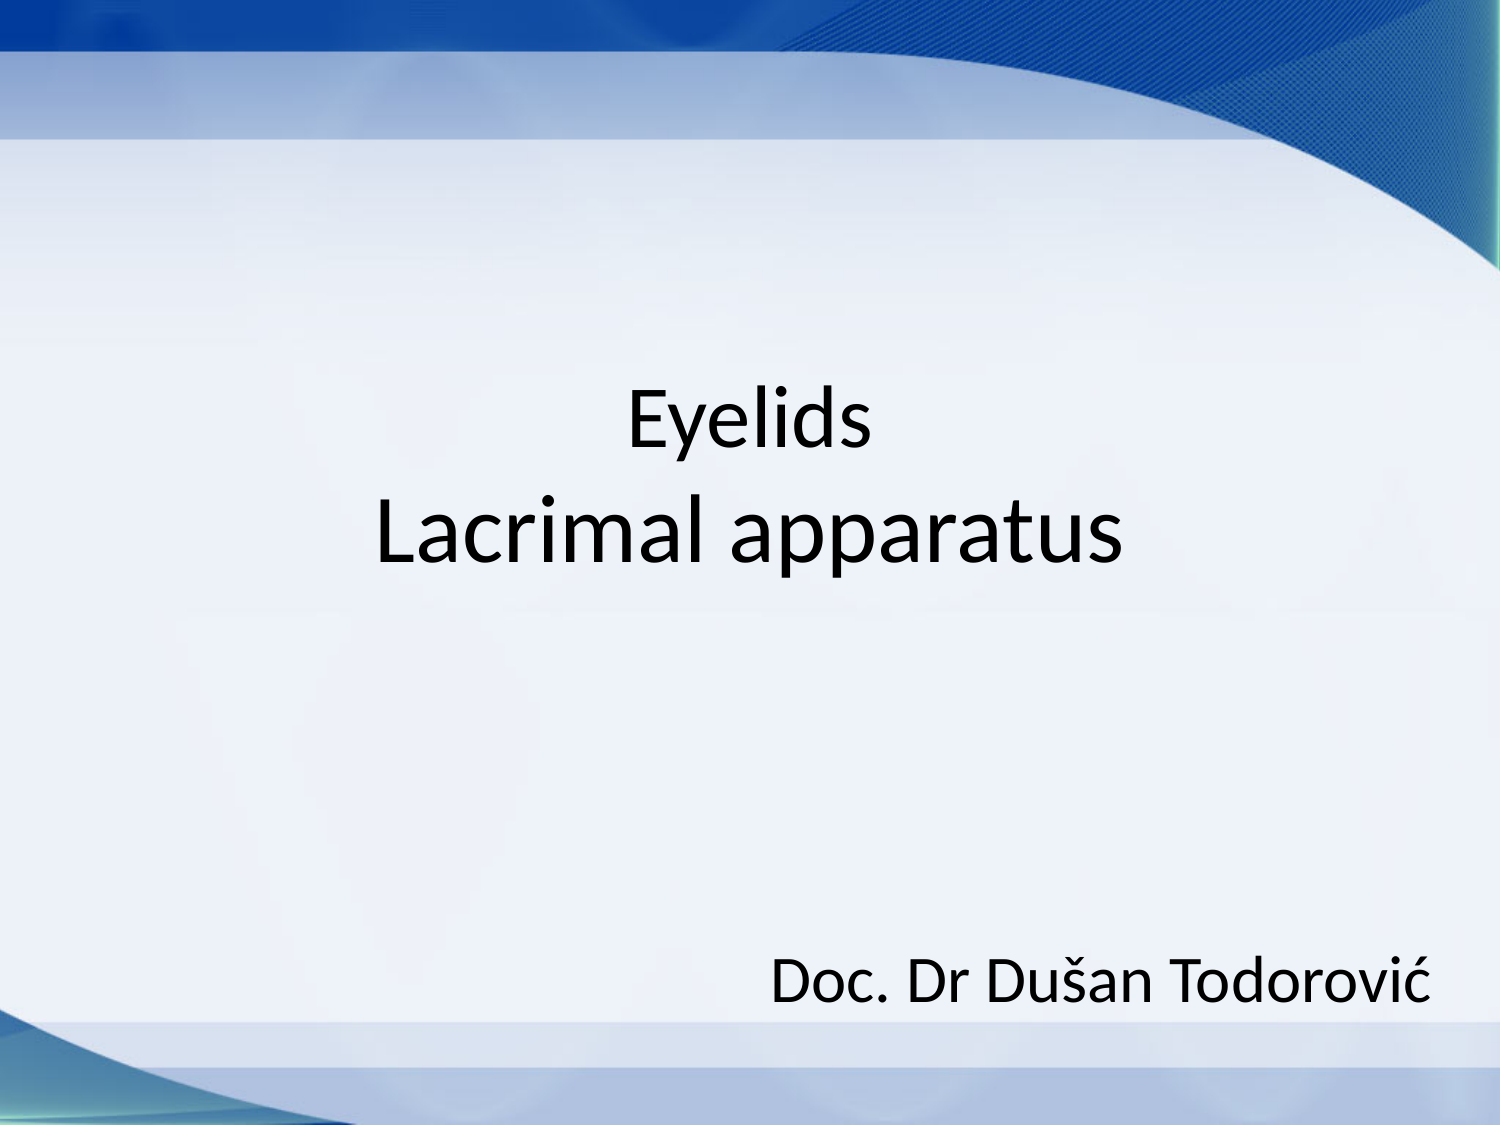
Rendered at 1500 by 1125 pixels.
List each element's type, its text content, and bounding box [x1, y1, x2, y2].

subtitle Doc. Dr Dušan Todorović [702, 928, 1500, 1031]
picture [0, 0, 1500, 1125]
title Eyelids Lacrimal apparatus [112, 349, 1388, 591]
